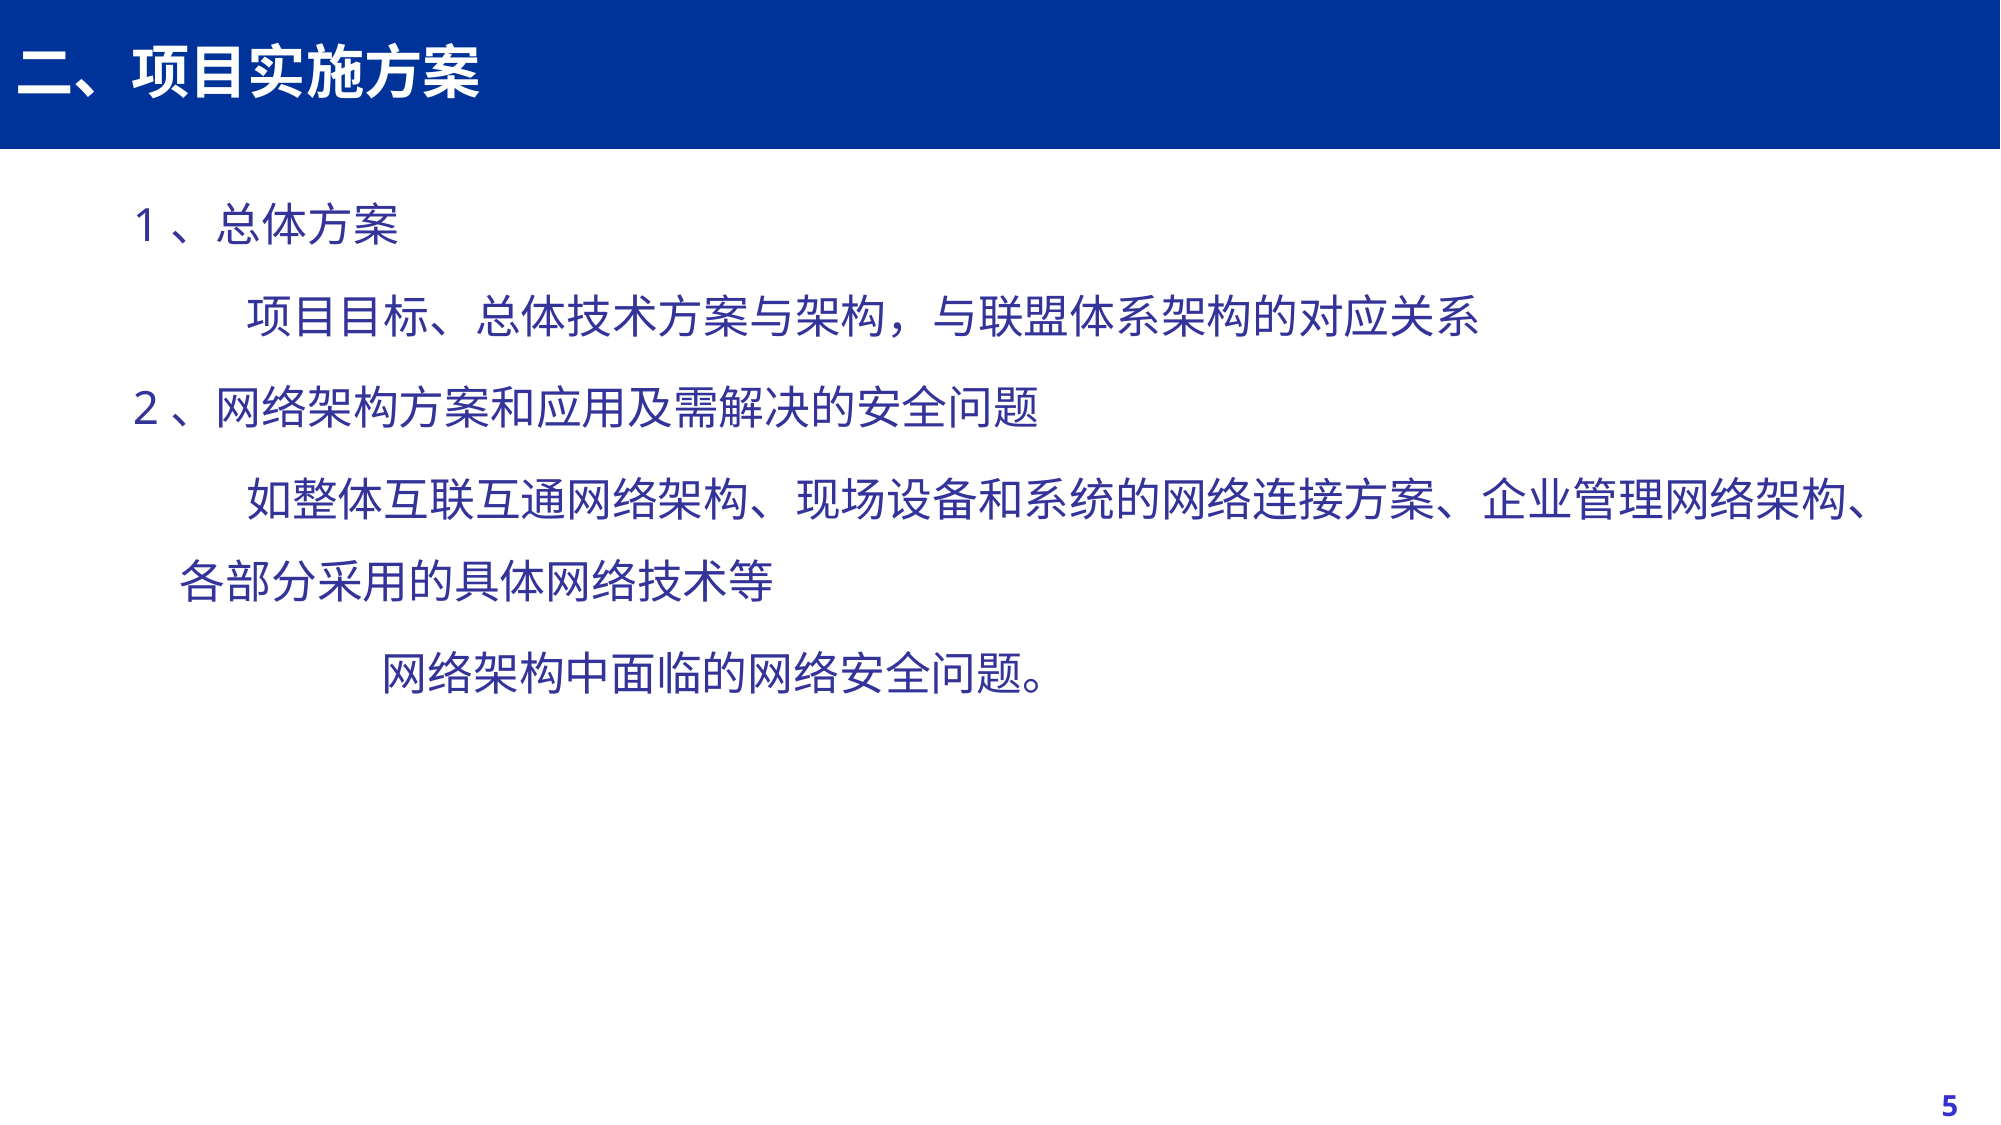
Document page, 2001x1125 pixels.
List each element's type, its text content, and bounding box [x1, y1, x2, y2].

title 二、项目实施方案 [0, 0, 2000, 145]
text_box 1、总体方案 项目目标、总体技术方案与架构，与联盟体系架构的对应关系 2、网络架构方案和应用及需解决的安全问题 如整体互联互通网络架构、现场设备和系统的网络连接方案、企业管理网络架构、各部分采用的具体网络技术等 网络架构中面临的网络安全问题。 [43, 160, 1910, 707]
